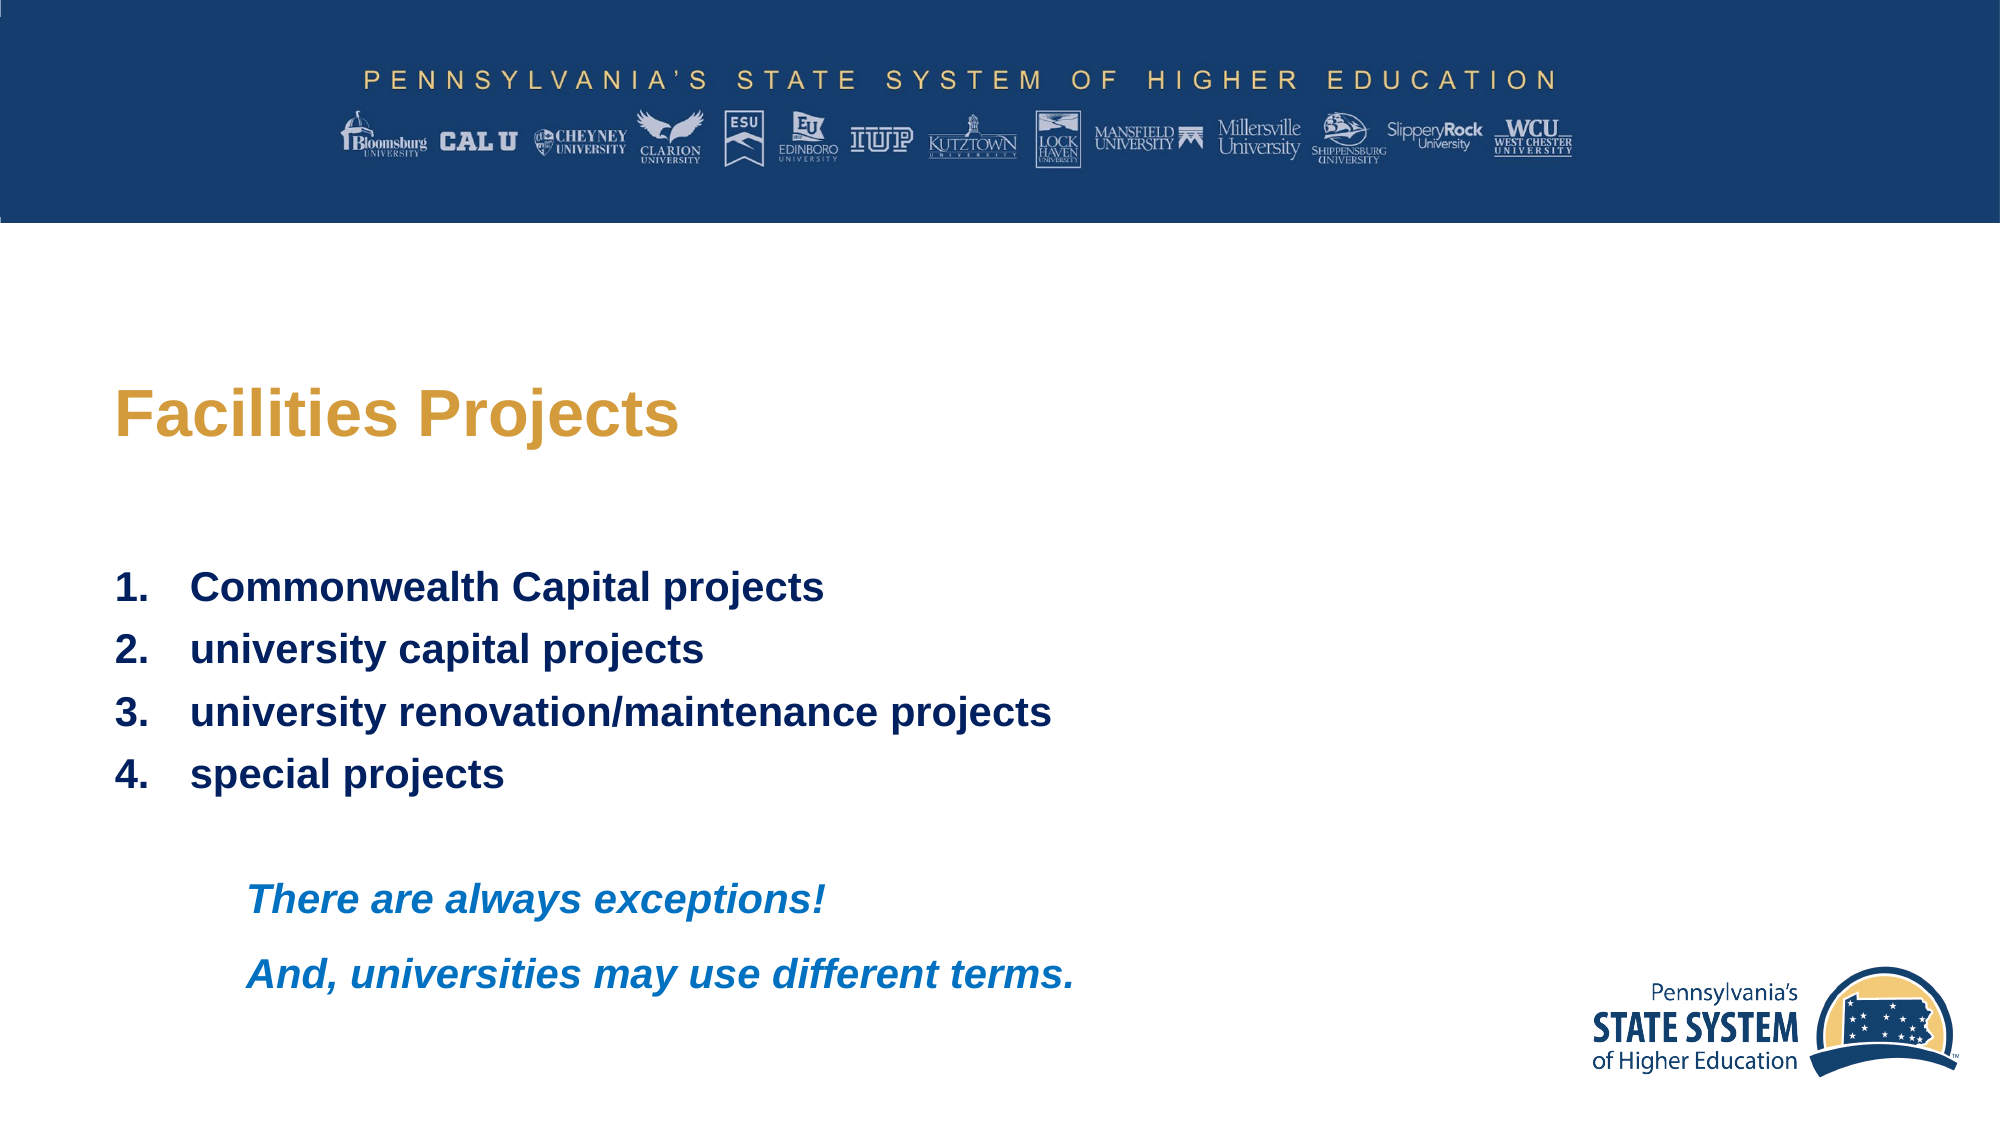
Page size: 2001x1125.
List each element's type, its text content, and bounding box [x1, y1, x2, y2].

picture [1593, 965, 1959, 1080]
list Commonwealth Capital projects university capital projects university renovation/maintenance projects special projects There are always exceptions! And, universities may use different terms. [99, 489, 1347, 1082]
list Facilities Projects [99, 352, 984, 458]
picture [0, 0, 2000, 223]
